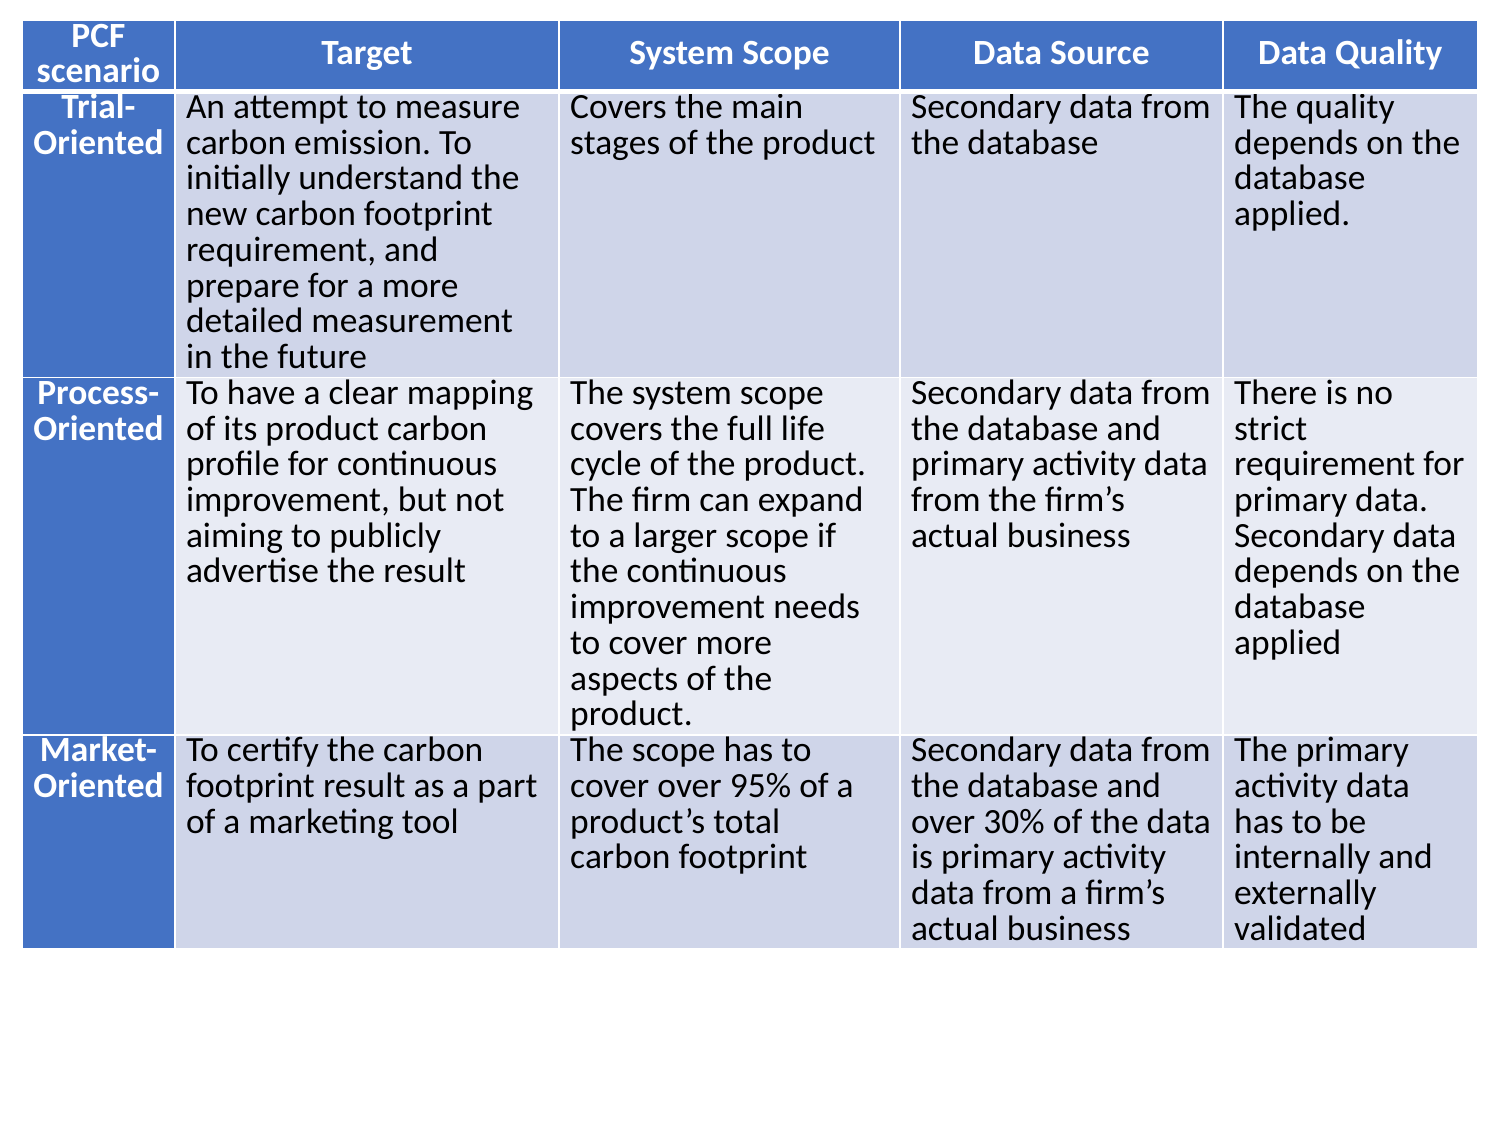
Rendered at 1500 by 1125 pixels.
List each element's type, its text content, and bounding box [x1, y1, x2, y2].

table_header System Scope [560, 21, 899, 89]
table_cell Process-Oriented [23, 378, 174, 734]
table_cell The scope has to cover over 95% of a product’s total carbon footprint [560, 736, 899, 948]
table_cell To have a clear mapping of its product carbon profile for continuous improvement, but not aiming to publicly advertise the result [176, 378, 558, 734]
table_header PCF scenario [23, 21, 174, 89]
table_cell Trial-Oriented [23, 94, 174, 377]
table_cell The primary activity data has to be internally and externally validated [1224, 736, 1477, 948]
table_cell There is no strict requirement for primary data. Secondary data depends on the database applied [1224, 378, 1477, 734]
table_header Target [176, 21, 558, 89]
table_cell An attempt to measure carbon emission. To initially understand the new carbon footprint requirement, and prepare for a more detailed measurement in the future [176, 94, 558, 377]
table_header Data Source [901, 21, 1222, 89]
table_header Data Quality [1224, 21, 1477, 89]
table_cell Market-Oriented [23, 736, 174, 948]
table_cell The quality depends on the database applied. [1224, 94, 1477, 377]
table_cell Secondary data from the database [901, 94, 1222, 377]
table_cell The system scope covers the full life cycle of the product. The firm can expand to a larger scope if the continuous improvement needs to cover more aspects of the product. [560, 378, 899, 734]
table_cell To certify the carbon footprint result as a part of a marketing tool [176, 736, 558, 948]
table_cell Covers the main stages of the product [560, 94, 899, 377]
table_cell Secondary data from the database and primary activity data from the firm’s actual business [901, 378, 1222, 734]
table_cell Secondary data from the database and over 30% of the data is primary activity data from a firm’s actual business [901, 736, 1222, 948]
